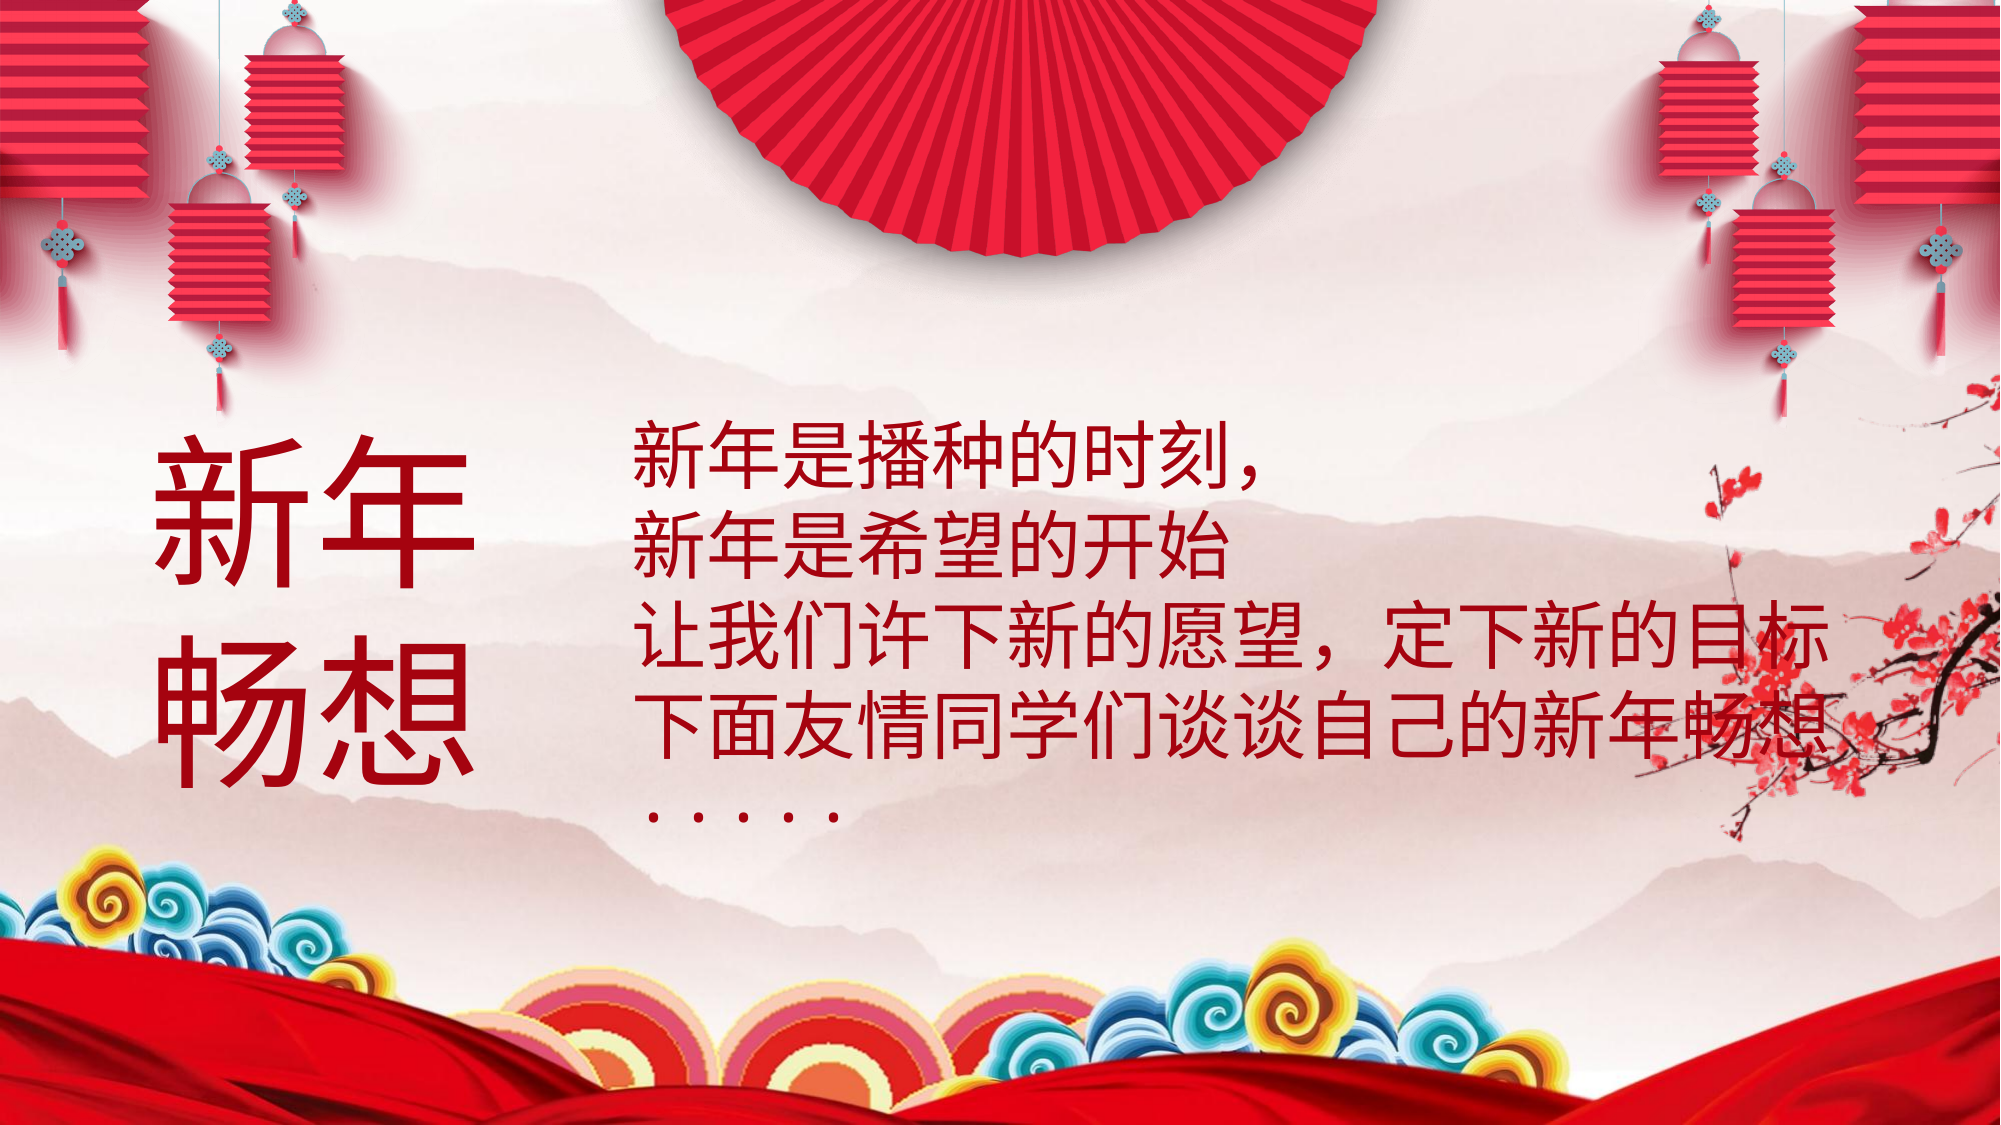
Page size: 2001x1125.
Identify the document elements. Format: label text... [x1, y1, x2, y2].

picture [0, 0, 2000, 1125]
text_box 新年是播种的时刻， 新年是希望的开始 让我们许下新的愿望，定下新的目标 下面友情同学们谈谈自己的新年畅想 ····· [616, 401, 1561, 867]
text_box 新年 畅想 [133, 401, 586, 817]
